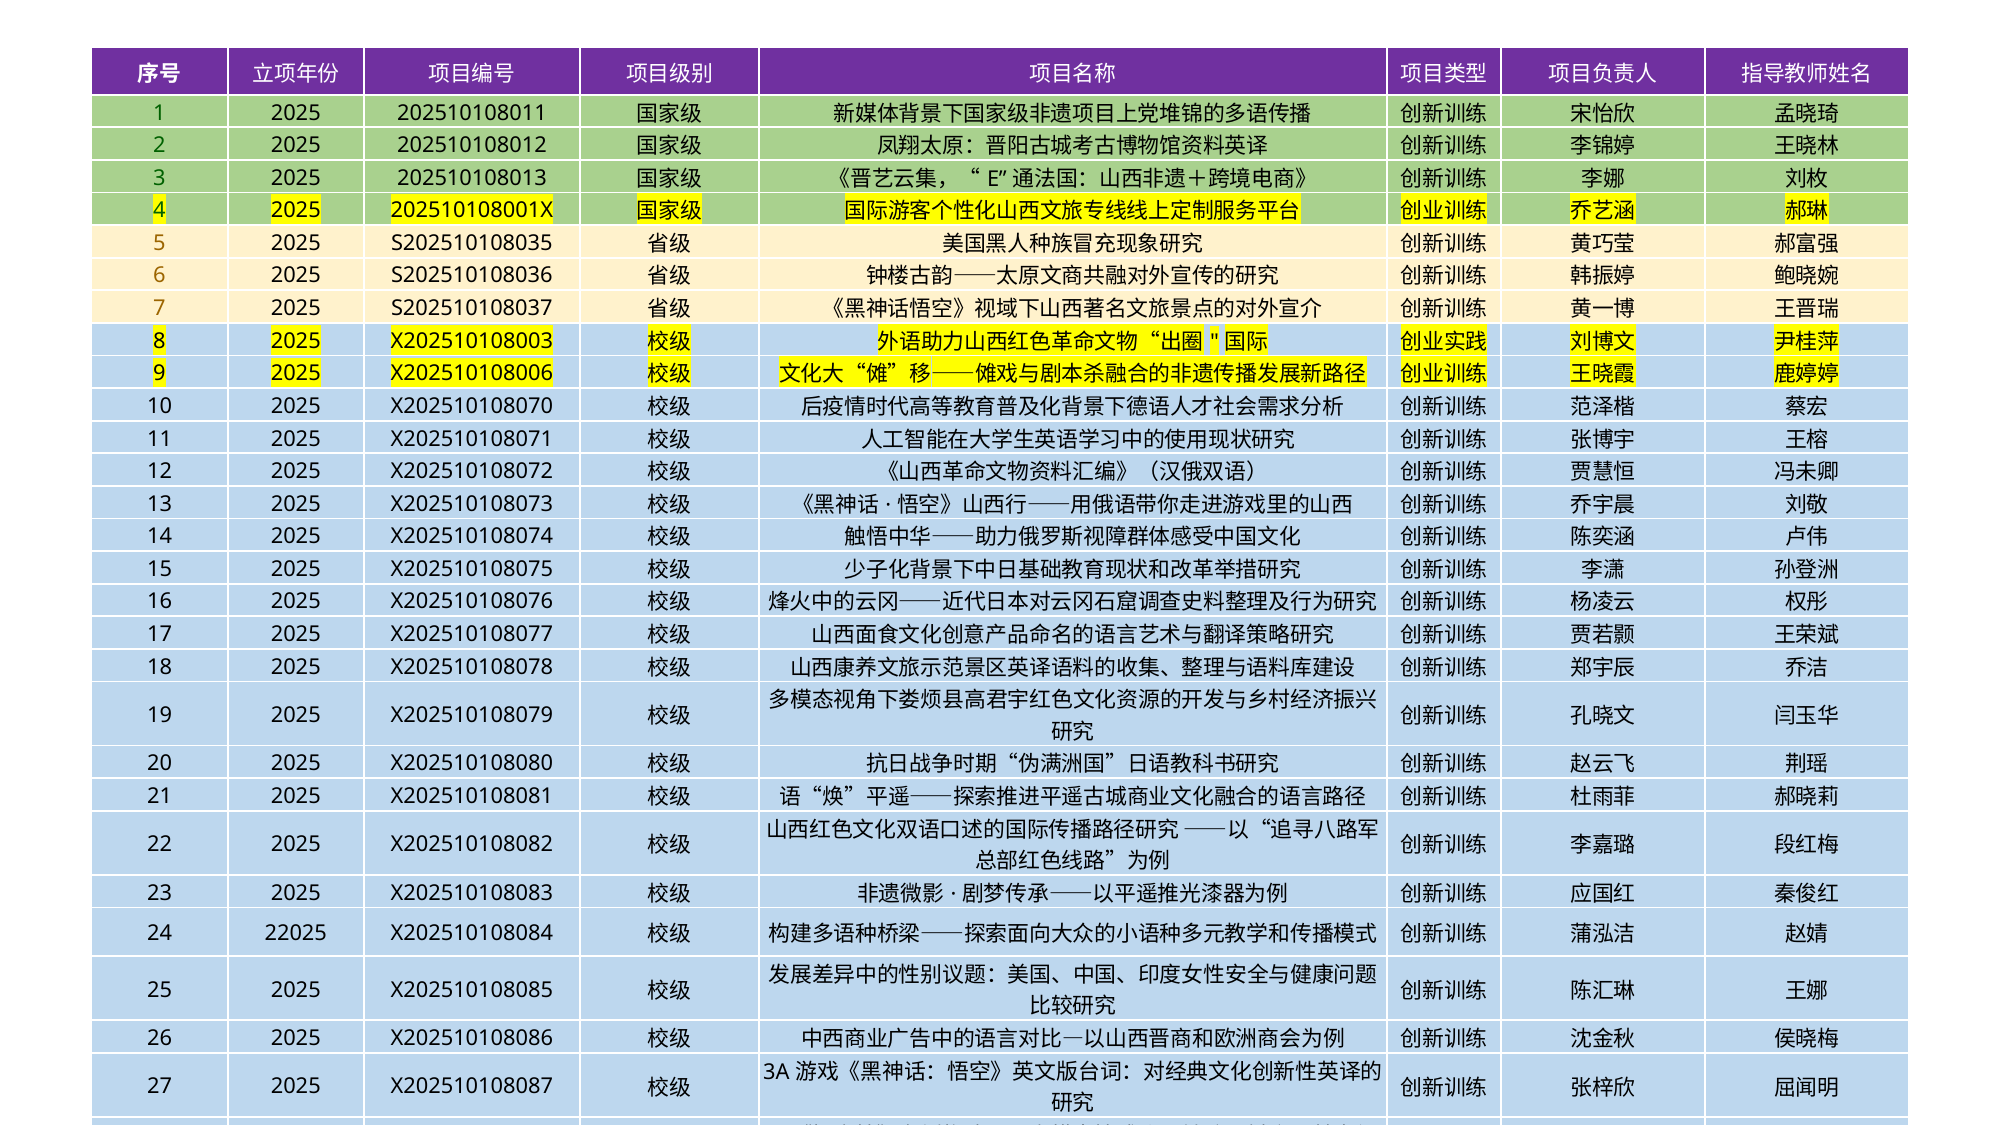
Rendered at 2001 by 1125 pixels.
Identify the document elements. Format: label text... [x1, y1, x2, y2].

table_cell 校级 [581, 356, 758, 387]
table_cell 卢伟 [1706, 519, 1908, 550]
table_cell 语“焕”平遥——探索推进平遥古城商业文化融合的语言路径 [760, 779, 1386, 810]
table_cell X202510108081 [365, 779, 579, 810]
table_cell 张梓欣 [1502, 1054, 1704, 1116]
table_cell 王荣斌 [1706, 617, 1908, 648]
table_cell 202510108012 [365, 128, 579, 159]
table_cell 创新训练 [1388, 682, 1500, 745]
table_cell 杜雨菲 [1502, 779, 1704, 810]
table_cell 凤翔太原：晋阳古城考古博物馆资料英译 [760, 128, 1386, 159]
table_header 项目编号 [365, 48, 579, 94]
table_cell 创新训练 [1388, 519, 1500, 550]
table_cell 23 [92, 876, 227, 907]
table_cell 校级 [581, 454, 758, 485]
table_cell 国际游客个性化山西文旅专线线上定制服务平台 [760, 193, 1386, 224]
table_cell 创新训练 [1388, 96, 1500, 126]
table_cell 2025 [229, 957, 363, 1019]
table_cell 13 [92, 487, 227, 518]
table_cell 校级 [581, 876, 758, 907]
table_cell 校级 [581, 682, 758, 745]
table_cell X202510108085 [365, 957, 579, 1019]
table_cell 校级 [581, 324, 758, 355]
table_cell X202510108084 [365, 908, 579, 955]
table_cell 6 [92, 259, 227, 289]
table_cell 创业训练 [1388, 356, 1500, 387]
table_cell X202510108072 [365, 454, 579, 485]
table_cell 孟晓琦 [1706, 96, 1908, 126]
table_cell 校级 [581, 812, 758, 874]
table_cell 刘敬 [1706, 487, 1908, 518]
table_cell 24 [92, 908, 227, 955]
table_cell 郝琳 [1706, 193, 1908, 224]
table_cell 校级 [581, 908, 758, 955]
table_cell 省级 [581, 259, 758, 289]
table_cell 宋怡欣 [1502, 96, 1704, 126]
table_cell 乔艺涵 [1502, 193, 1704, 224]
table_cell 14 [92, 519, 227, 550]
table_cell 2025 [229, 291, 363, 322]
table_cell 7 [92, 291, 227, 322]
table_cell 国家级 [581, 161, 758, 192]
table_cell 郑宇辰 [1502, 650, 1704, 681]
table_cell 山西红色文化双语口述的国际传播路径研究 ——以“追寻八路军总部红色线路”为例 [760, 812, 1386, 874]
table_cell 2025 [229, 161, 363, 192]
table_cell 校级 [581, 519, 758, 550]
table_header 项目级别 [581, 48, 758, 94]
table_cell 钟楼古韵——太原文商共融对外宣传的研究 [760, 259, 1386, 289]
table_cell 构建多语种桥梁——探索面向大众的小语种多元教学和传播模式 [760, 908, 1386, 955]
table_cell 2025 [229, 226, 363, 257]
table_cell 以《打金枝》为例构建晋剧多模态情感隐、转喻语料库及其表征模型 [760, 1118, 1386, 1125]
table_cell 2025 [229, 259, 363, 289]
table_cell 创新训练 [1388, 422, 1500, 452]
table_cell 8 [92, 324, 227, 355]
table_cell 校级 [581, 957, 758, 1019]
table_cell 王娜 [1706, 957, 1908, 1019]
table_cell 创业实践 [1388, 324, 1500, 355]
table_cell 贾慧恒 [1502, 454, 1704, 485]
table_cell 创新训练 [1388, 259, 1500, 289]
table_cell 鹿婷婷 [1706, 356, 1908, 387]
table_cell 尹桂萍 [1706, 324, 1908, 355]
table_cell X202510108074 [365, 519, 579, 550]
table_cell 22025 [229, 908, 363, 955]
table_cell 3 [92, 161, 227, 192]
table_cell 创新训练 [1388, 552, 1500, 583]
table_cell 2 [92, 128, 227, 159]
table_cell 山西面食文化创意产品命名的语言艺术与翻译策略研究 [760, 617, 1386, 648]
table_cell 创新训练 [1388, 454, 1500, 485]
table_cell 省级 [581, 226, 758, 257]
table_cell 2025 [229, 1118, 363, 1125]
table_cell 创新训练 [1388, 779, 1500, 810]
table_cell 王晓霞 [1502, 356, 1704, 387]
table_cell 1 [92, 96, 227, 126]
table_cell 李嘉璐 [1502, 812, 1704, 874]
table_cell X202510108076 [365, 585, 579, 615]
table_cell 贾若颢 [1502, 617, 1704, 648]
table_cell 《山西革命文物资料汇编》（汉俄双语） [760, 454, 1386, 485]
table_cell X202510108077 [365, 617, 579, 648]
table_cell X202510108080 [365, 746, 579, 777]
table_cell 侯晓梅 [1706, 1021, 1908, 1052]
table_cell 校级 [581, 422, 758, 452]
table_cell 《黑神话·悟空》山西行——用俄语带你走进游戏里的山西 [760, 487, 1386, 518]
table_cell 创业训练 [1388, 193, 1500, 224]
table_cell 校级 [581, 389, 758, 420]
table_cell 李锦婷 [1502, 128, 1704, 159]
table_cell 2025 [229, 1021, 363, 1052]
table_cell 26 [92, 1021, 227, 1052]
table_cell 创新训练 [1388, 161, 1500, 192]
table_cell 5 [92, 226, 227, 257]
table_cell X202510108071 [365, 422, 579, 452]
table_cell 2025 [229, 650, 363, 681]
table_cell 校级 [581, 1021, 758, 1052]
table_cell 乔洁 [1706, 650, 1908, 681]
table_cell 校级 [581, 552, 758, 583]
table_header 项目名称 [760, 48, 1386, 94]
table_cell 张博宇 [1502, 422, 1704, 452]
table_cell 李娜 [1502, 161, 1704, 192]
table_cell 2025 [229, 812, 363, 874]
table_cell 11 [92, 422, 227, 452]
table_cell 山西康养文旅示范景区英译语料的收集、整理与语料库建设 [760, 650, 1386, 681]
table_cell X202510108082 [365, 812, 579, 874]
table_cell 2025 [229, 454, 363, 485]
table_cell 2025 [229, 876, 363, 907]
table_cell 应国红 [1502, 876, 1704, 907]
table_cell 国家级 [581, 193, 758, 224]
table_cell 创新训练 [1388, 1054, 1500, 1116]
table_cell 孙登洲 [1706, 552, 1908, 583]
table_cell 荆瑶 [1706, 746, 1908, 777]
table_cell 创新训练 [1388, 650, 1500, 681]
table_cell 闫玉华 [1706, 682, 1908, 745]
table_cell 中西商业广告中的语言对比—以山西晋商和欧洲商会为例 [760, 1021, 1386, 1052]
table_cell X202510108075 [365, 552, 579, 583]
table_header 指导教师姓名 [1706, 48, 1908, 94]
table_cell S202510108035 [365, 226, 579, 257]
table_cell 9 [92, 356, 227, 387]
table_cell 创新训练 [1388, 617, 1500, 648]
table_cell 202510108013 [365, 161, 579, 192]
table_cell 校级 [581, 1118, 758, 1125]
table_cell 李潇 [1502, 552, 1704, 583]
table_cell 杨凌云 [1502, 585, 1704, 615]
table_cell 秦俊红 [1706, 876, 1908, 907]
table_cell 刘博文 [1502, 324, 1704, 355]
table_cell 段红梅 [1706, 812, 1908, 874]
table_cell 2025 [229, 324, 363, 355]
table_cell 创新训练 [1388, 876, 1500, 907]
table_cell 创新训练 [1388, 585, 1500, 615]
table_cell 郝晓莉 [1706, 779, 1908, 810]
table_cell 新媒体背景下国家级非遗项目上党堆锦的多语传播 [760, 96, 1386, 126]
table_cell 后疫情时代高等教育普及化背景下德语人才社会需求分析 [760, 389, 1386, 420]
table_cell 文化大“傩”移——傩戏与剧本杀融合的非遗传播发展新路径 [760, 356, 1386, 387]
table_cell 校级 [581, 617, 758, 648]
table_cell 张晶 [1706, 1118, 1908, 1125]
table_cell 27 [92, 1054, 227, 1116]
table_cell 《黑神话悟空》视域下山西著名文旅景点的对外宣介 [760, 291, 1386, 322]
table_cell 2025 [229, 617, 363, 648]
table_cell 2025 [229, 487, 363, 518]
table_cell 校级 [581, 746, 758, 777]
table_cell 创新训练 [1388, 291, 1500, 322]
table_cell 蔡宏 [1706, 389, 1908, 420]
table_cell 少子化背景下中日基础教育现状和改革举措研究 [760, 552, 1386, 583]
table_cell 赵云飞 [1502, 746, 1704, 777]
table_cell 创新训练 [1388, 1021, 1500, 1052]
table_cell 鲍晓婉 [1706, 259, 1908, 289]
table_cell 范泽楷 [1502, 389, 1704, 420]
table_cell 创新训练 [1388, 1118, 1500, 1125]
table_cell 2025 [229, 1054, 363, 1116]
table_cell 20 [92, 746, 227, 777]
table_cell 4 [92, 193, 227, 224]
table_cell 2025 [229, 389, 363, 420]
table_cell 黄巧莹 [1502, 226, 1704, 257]
table_header 项目类型 [1388, 48, 1500, 94]
table_cell X202510108088 [365, 1118, 579, 1125]
table_cell 王榕 [1706, 422, 1908, 452]
table_cell 孔晓文 [1502, 682, 1704, 745]
table_cell 12 [92, 454, 227, 485]
table_cell 2025 [229, 193, 363, 224]
table_cell 外语助力山西红色革命文物“出圈"国际 [760, 324, 1386, 355]
table_cell 19 [92, 682, 227, 745]
table_cell S202510108036 [365, 259, 579, 289]
table_cell 郝富强 [1706, 226, 1908, 257]
table_cell 创新训练 [1388, 957, 1500, 1019]
table_cell 17 [92, 617, 227, 648]
table_cell 屈闻明 [1706, 1054, 1908, 1116]
table_cell 2025 [229, 779, 363, 810]
table_cell 创新训练 [1388, 746, 1500, 777]
table_cell 10 [92, 389, 227, 420]
table_cell X202510108087 [365, 1054, 579, 1116]
table_cell 创新训练 [1388, 389, 1500, 420]
table_cell 蒲泓洁 [1502, 908, 1704, 955]
table_cell X202510108003 [365, 324, 579, 355]
table_cell 烽火中的云冈——近代日本对云冈石窟调查史料整理及行为研究 [760, 585, 1386, 615]
table_cell 2025 [229, 585, 363, 615]
table_cell 16 [92, 585, 227, 615]
table_cell 25 [92, 957, 227, 1019]
table_cell 冯未卿 [1706, 454, 1908, 485]
table_cell 15 [92, 552, 227, 583]
table_cell 2025 [229, 422, 363, 452]
table_cell X202510108086 [365, 1021, 579, 1052]
table_header 立项年份 [229, 48, 363, 94]
table_cell 国家级 [581, 128, 758, 159]
table_cell 创新训练 [1388, 487, 1500, 518]
table_cell 韩振婷 [1502, 259, 1704, 289]
table_cell X202510108070 [365, 389, 579, 420]
table_cell 陈汇琳 [1502, 957, 1704, 1019]
table_cell 2025 [229, 356, 363, 387]
table_cell X202510108079 [365, 682, 579, 745]
table_cell 国家级 [581, 96, 758, 126]
table_cell X202510108006 [365, 356, 579, 387]
table_cell 多模态视角下娄烦县高君宇红色文化资源的开发与乡村经济振兴研究 [760, 682, 1386, 745]
table_cell 创新训练 [1388, 908, 1500, 955]
table_cell 抗日战争时期“伪满洲国”日语教科书研究 [760, 746, 1386, 777]
table_cell 省级 [581, 291, 758, 322]
table_cell 校级 [581, 585, 758, 615]
table_cell 吕昊 [1502, 1118, 1704, 1125]
table_cell 202510108001X [365, 193, 579, 224]
table_cell 创新训练 [1388, 226, 1500, 257]
table_cell 赵婧 [1706, 908, 1908, 955]
table_cell 2025 [229, 552, 363, 583]
table_cell 刘枚 [1706, 161, 1908, 192]
table_cell 《晋艺云集，“E”通法国：山西非遗＋跨境电商》 [760, 161, 1386, 192]
table_cell X202510108083 [365, 876, 579, 907]
table_cell 创新训练 [1388, 812, 1500, 874]
table_cell 202510108011 [365, 96, 579, 126]
table_cell 触悟中华——助力俄罗斯视障群体感受中国文化 [760, 519, 1386, 550]
table_cell 权彤 [1706, 585, 1908, 615]
table_cell 非遗微影·剧梦传承——以平遥推光漆器为例 [760, 876, 1386, 907]
table_cell 陈奕涵 [1502, 519, 1704, 550]
table_cell 28 [92, 1118, 227, 1125]
table_cell 校级 [581, 487, 758, 518]
table_cell 黄一博 [1502, 291, 1704, 322]
table_cell X202510108073 [365, 487, 579, 518]
table_cell 发展差异中的性别议题：美国、中国、印度女性安全与健康问题比较研究 [760, 957, 1386, 1019]
table_cell 21 [92, 779, 227, 810]
table_cell 校级 [581, 650, 758, 681]
table_cell 王晋瑞 [1706, 291, 1908, 322]
table_cell 乔宇晨 [1502, 487, 1704, 518]
table_cell 18 [92, 650, 227, 681]
table_cell 校级 [581, 779, 758, 810]
table_cell 2025 [229, 96, 363, 126]
table_header 项目负责人 [1502, 48, 1704, 94]
table_cell 沈金秋 [1502, 1021, 1704, 1052]
table_cell 2025 [229, 519, 363, 550]
table_cell S202510108037 [365, 291, 579, 322]
table_cell 3A游戏《黑神话：悟空》英文版台词：对经典文化创新性英译的研究 [760, 1054, 1386, 1116]
table_header 序号 [92, 48, 227, 94]
table_cell 2025 [229, 682, 363, 745]
table_cell 22 [92, 812, 227, 874]
table_cell 2025 [229, 128, 363, 159]
table_cell 2025 [229, 746, 363, 777]
table_cell 人工智能在大学生英语学习中的使用现状研究 [760, 422, 1386, 452]
table_cell 王晓林 [1706, 128, 1908, 159]
table_cell 创新训练 [1388, 128, 1500, 159]
table_cell 美国黑人种族冒充现象研究 [760, 226, 1386, 257]
table_cell 校级 [581, 1054, 758, 1116]
table_cell X202510108078 [365, 650, 579, 681]
